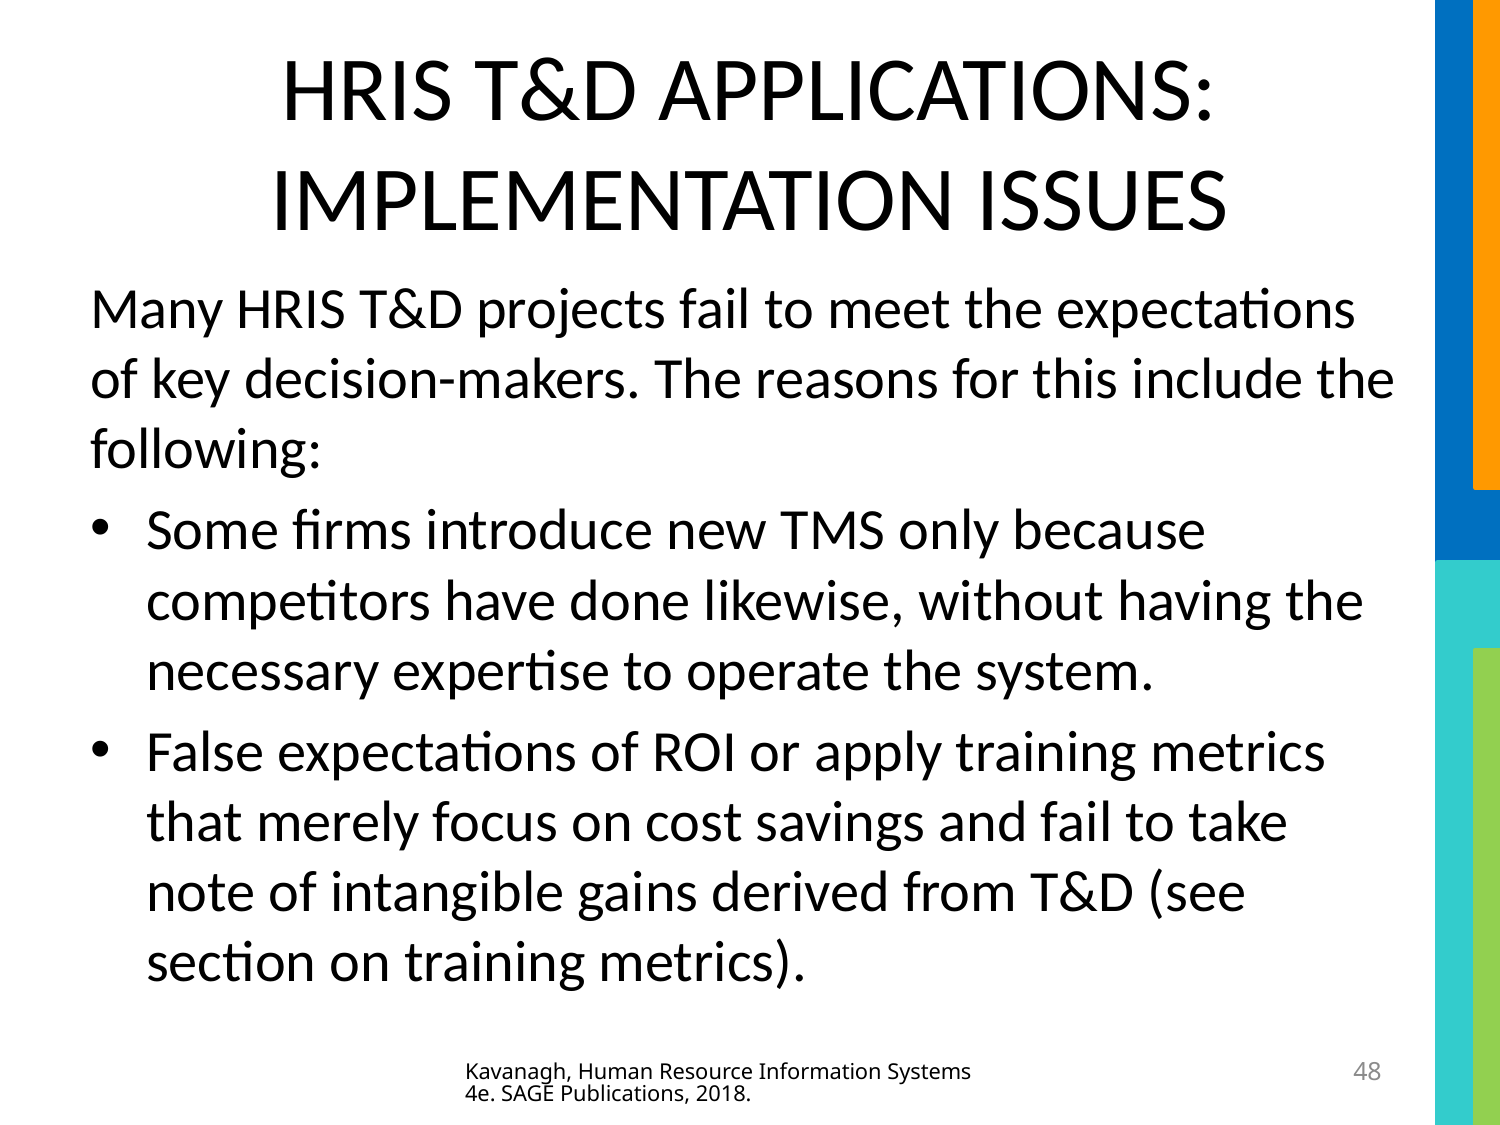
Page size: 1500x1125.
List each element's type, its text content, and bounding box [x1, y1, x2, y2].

list Many HRIS T&D projects fail to meet the expectations of key decision-makers. The reasons for this include the following: Some firms introduce new TMS only because competitors have done likewise, without having the necessary expertise to operate the system. False expectations of ROI or apply training metrics that merely focus on cost savings and fail to take note of intangible gains derived from T&D (see section on training metrics). [75, 262, 1425, 1005]
footer Kavanagh, Human Resource Information Systems 4e. SAGE Publications, 2018. [450, 1042, 1004, 1103]
title HRIS T&D APPLICATIONS: IMPLEMENTATION ISSUES [75, 45, 1425, 233]
slide_number 48 [1059, 1042, 1397, 1103]
